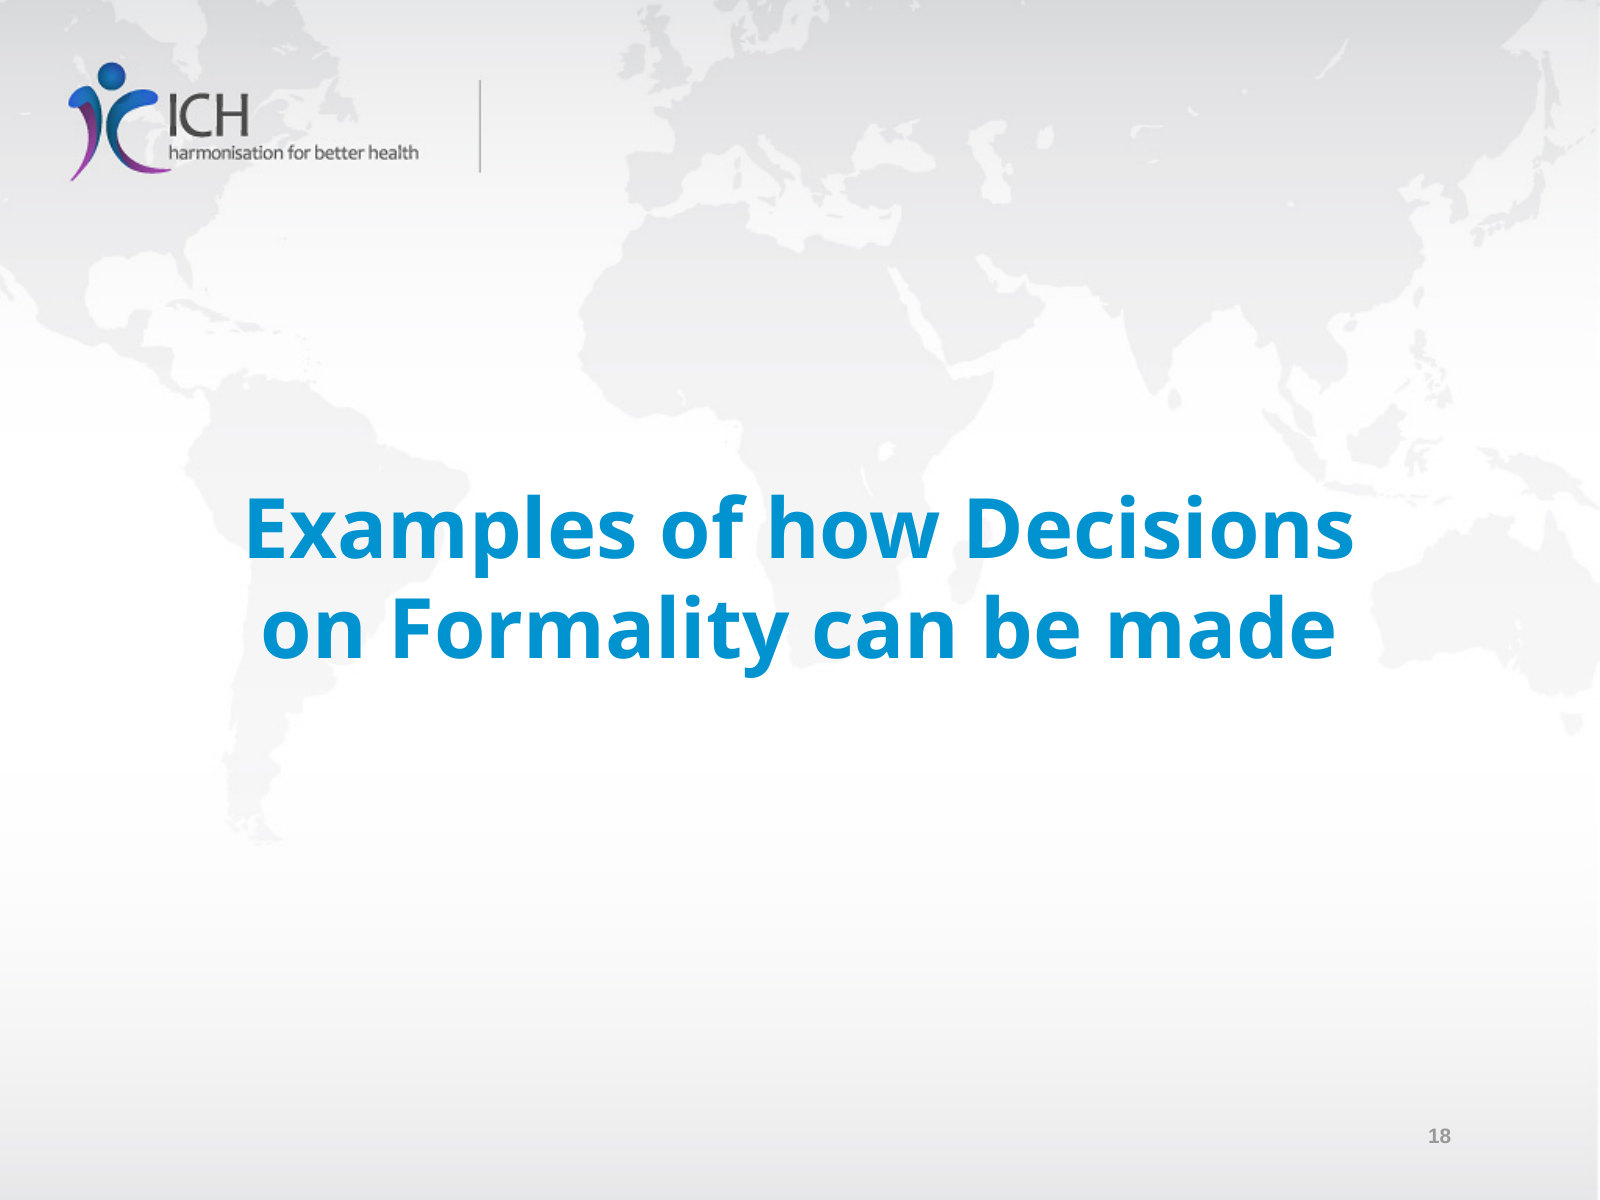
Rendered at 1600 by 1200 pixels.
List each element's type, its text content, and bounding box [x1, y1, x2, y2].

text_box Examples of how Decisions on Formality can be made [227, 446, 1373, 707]
picture [0, 0, 1600, 1200]
